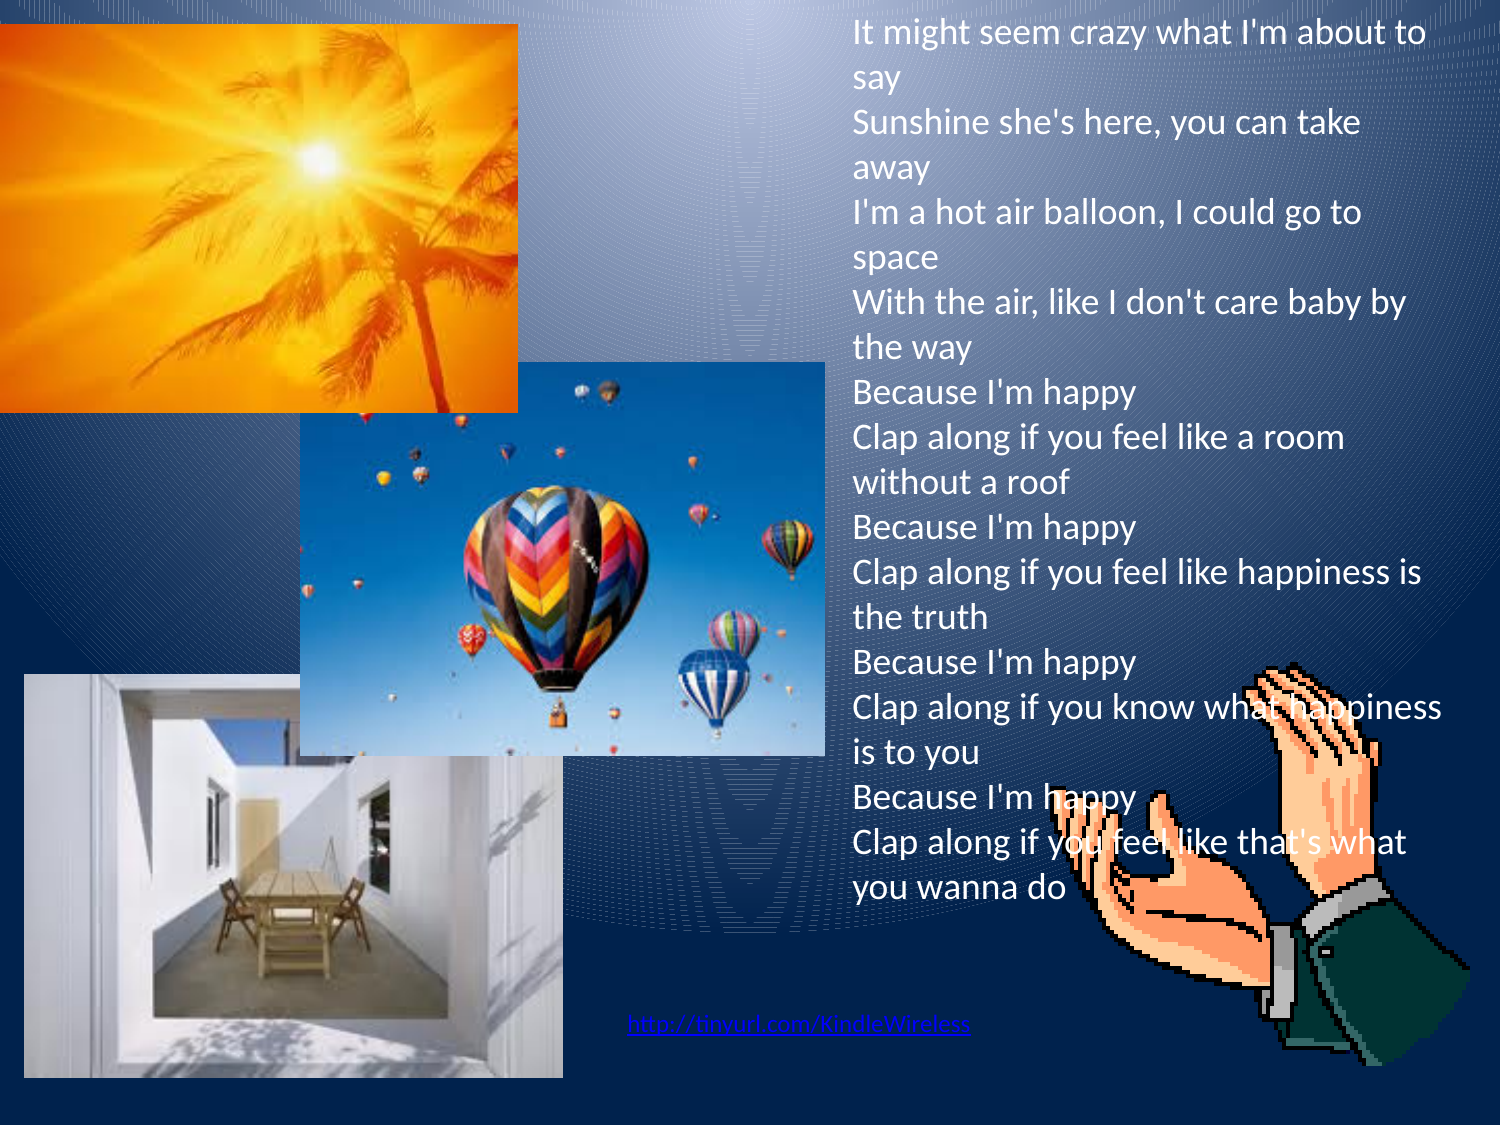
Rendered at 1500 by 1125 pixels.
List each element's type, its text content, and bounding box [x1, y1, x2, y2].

picture [0, 24, 826, 1078]
text_box It might seem crazy what I'm about to say Sunshine she's here, you can take away I'm a hot air balloon, I could go to space With the air, like I don't care baby by the way Because I'm happy Clap along if you feel like a room without a roof Because I'm happy Clap along if you feel like happiness is the truth Because I'm happy Clap along if you know what happiness is to you Because I'm happy Clap along if you feel like that's what you wanna do [837, 0, 1463, 915]
picture [1049, 662, 1470, 1067]
text_box http://tinyurl.com/KindleWireless [612, 999, 1044, 1045]
